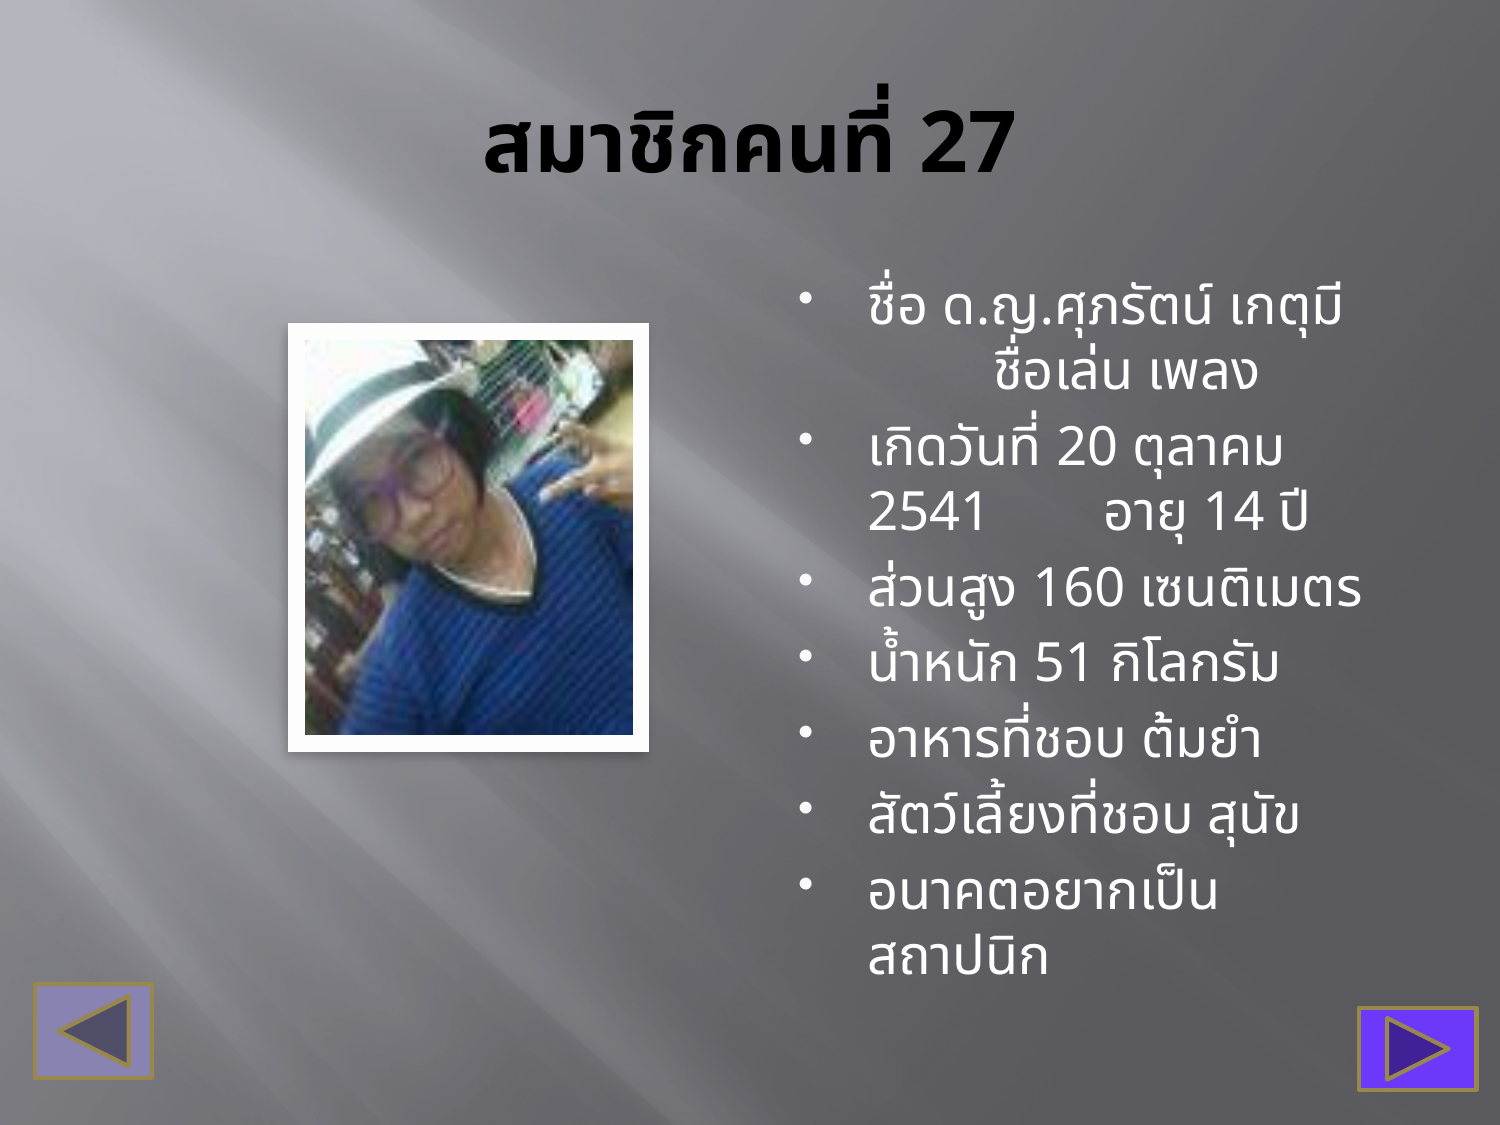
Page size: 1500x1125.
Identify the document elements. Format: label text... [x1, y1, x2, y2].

list ชื่อ ด.ญ.ศุภรัตน์ เกตุมี ชื่อเล่น เพลง เกิดวันที่ 20 ตุลาคม 2541 อายุ 14 ปี ส่วนสูง 160 เซนติเมตร น้ำหนัก 51 กิโลกรัม อาหารที่ชอบ ต้มยำ สัตว์เลี้ยงที่ชอบ สุนัข อนาคตอยากเป็น สถาปนิก [762, 262, 1425, 1005]
text_box [1357, 1006, 1479, 1092]
text_box [33, 982, 154, 1080]
title สมาชิกคนที่ 27 [75, 45, 1425, 233]
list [304, 339, 633, 736]
